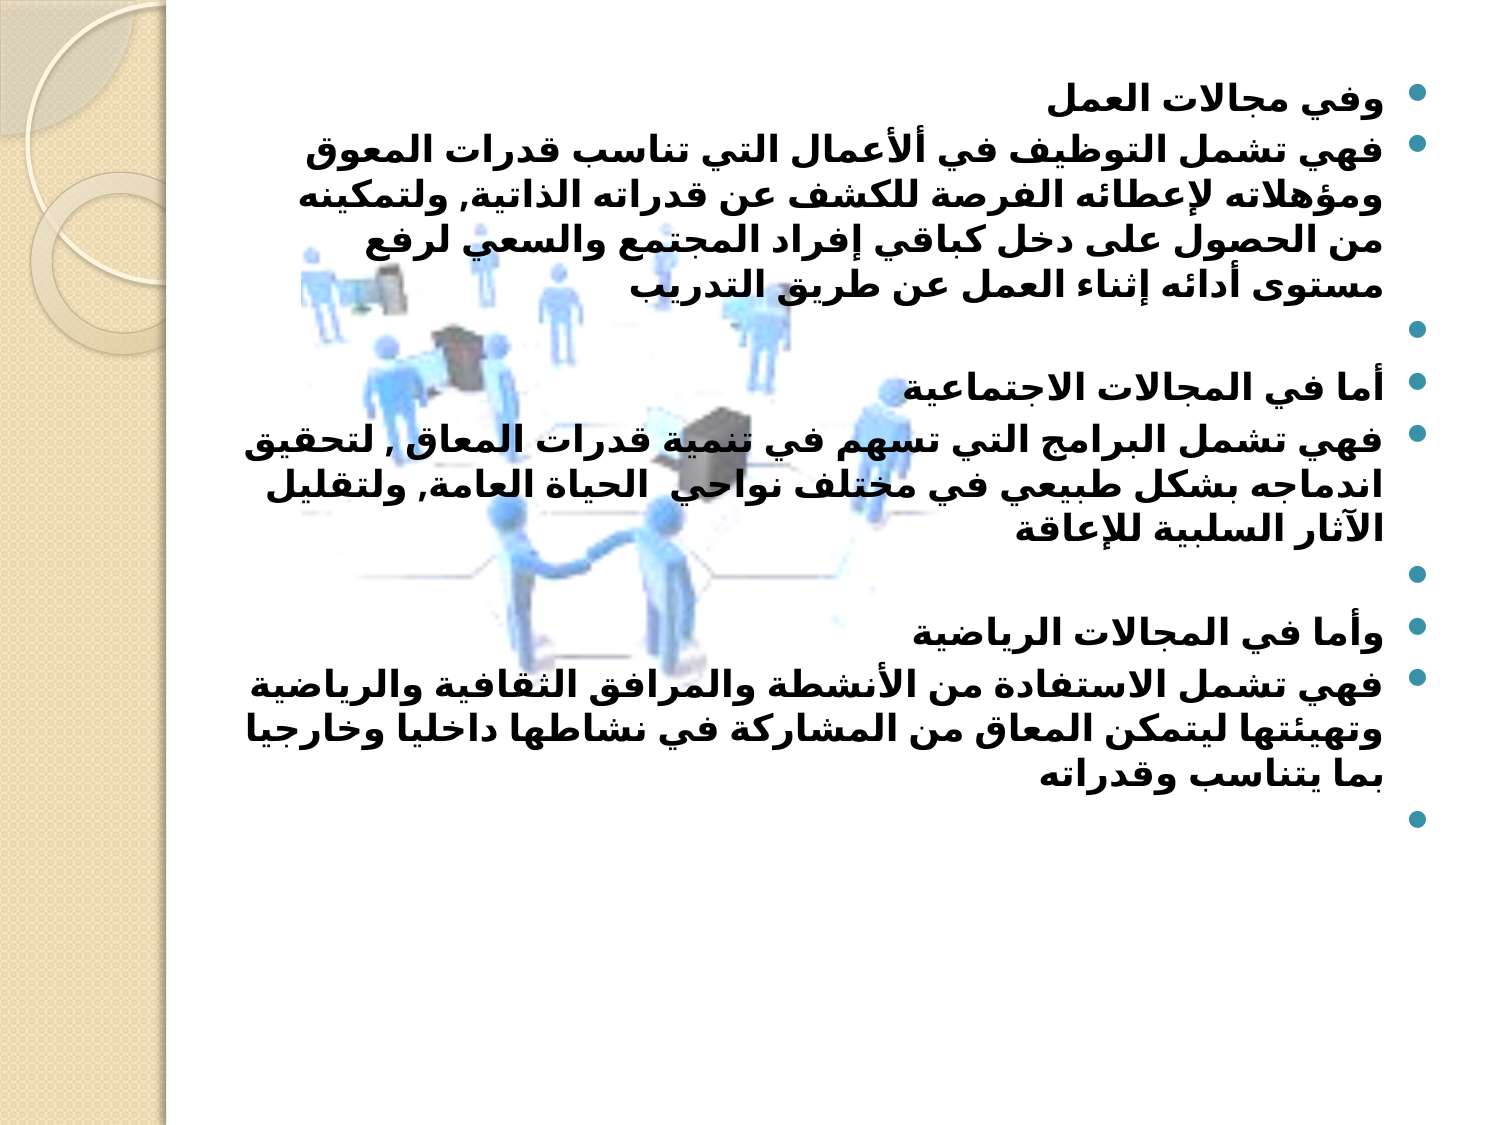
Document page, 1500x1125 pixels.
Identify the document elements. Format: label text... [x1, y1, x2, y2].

list وفي مجالات العمل فهي تشمل التوظيف في ألأعمال التي تناسب قدرات المعوق ومؤهلاته لإعطائه الفرصة للكشف عن قدراته الذاتية, ولتمكينه من الحصول على دخل كباقي إفراد المجتمع والسعي لرفع مستوى أدائه إثناء العمل عن طريق التدريب أما في المجالات الاجتماعية فهي تشمل البرامج التي تسهم في تنمية قدرات المعاق , لتحقيق اندماجه بشكل طبيعي في مختلف نواحي الحياة العامة, ولتقليل الآثار السلبية للإعاقة وأما في المجالات الرياضية فهي تشمل الاستفادة من الأنشطة والمرافق الثقافية والرياضية وتهيئتها ليتمكن المعاق من المشاركة في نشاطها داخليا وخارجيا بما يتناسب وقدراته [218, 66, 1449, 854]
picture [300, 136, 1387, 876]
